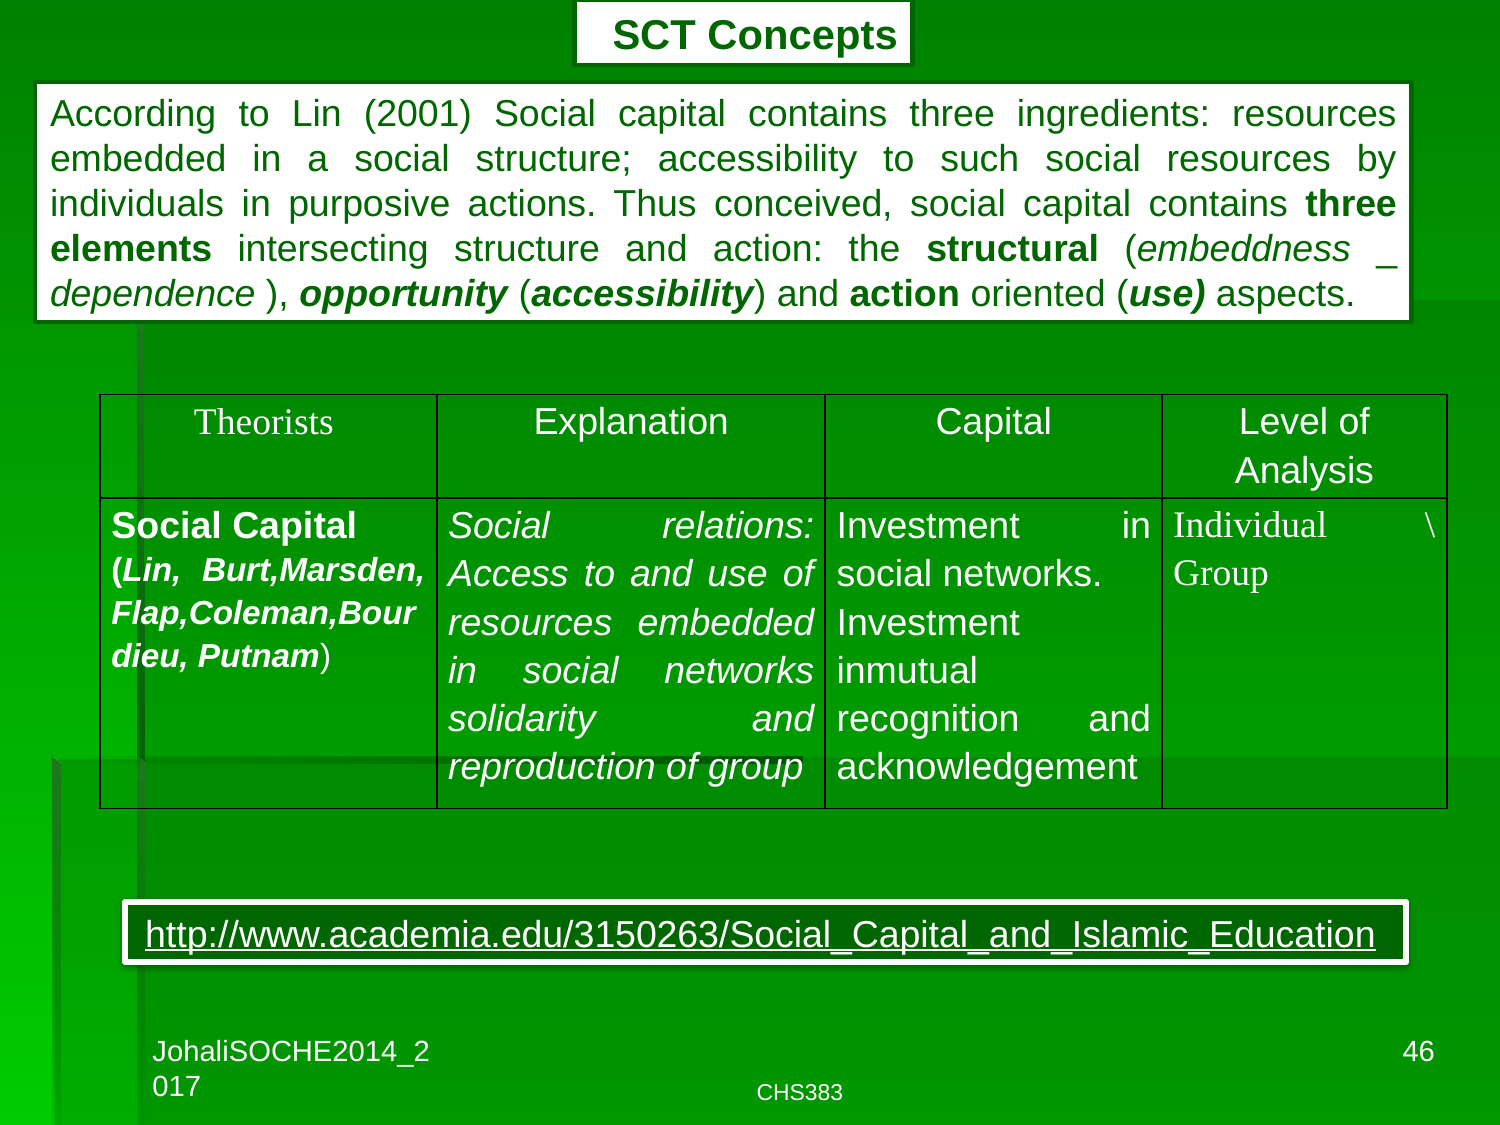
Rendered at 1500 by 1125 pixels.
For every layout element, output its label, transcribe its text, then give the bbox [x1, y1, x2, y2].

table_header Level of Analysis [1163, 395, 1446, 497]
table_cell Individual \ Group [1163, 499, 1446, 808]
table_cell Social Capital (Lin, Burt,Marsden, Flap,Coleman,Bourdieu, Putnam) [101, 499, 436, 808]
table_cell Investment in social networks. Investment inmutual recognition and acknowledgement [826, 499, 1161, 808]
slide_number 46 [1137, 1024, 1451, 1103]
text_box http://www.academia.edu/3150263/Social_Capital_and_Islamic_Education [122, 899, 1409, 965]
table_cell Social relations: Access to and use of resources embedded in social networks solidarity and reproduction of group [438, 499, 824, 808]
slide_number JohaliSOCHE2014_2017 [137, 1024, 450, 1103]
table_header Capital [826, 395, 1161, 497]
text_box SCT Concepts [572, 0, 915, 67]
table_header Theorists [101, 395, 436, 497]
table_header Explanation [438, 395, 824, 497]
footer CHS383 [562, 1070, 1038, 1103]
text_box According to Lin (2001) Social capital contains three ingredients: resources embedded in a social structure; accessibility to such social resources by individuals in purposive actions. Thus conceived, social capital contains three elements intersecting structure and action: the structural (embeddness _ dependence ), opportunity (accessibility) and action oriented (use) aspects. [33, 80, 1414, 324]
